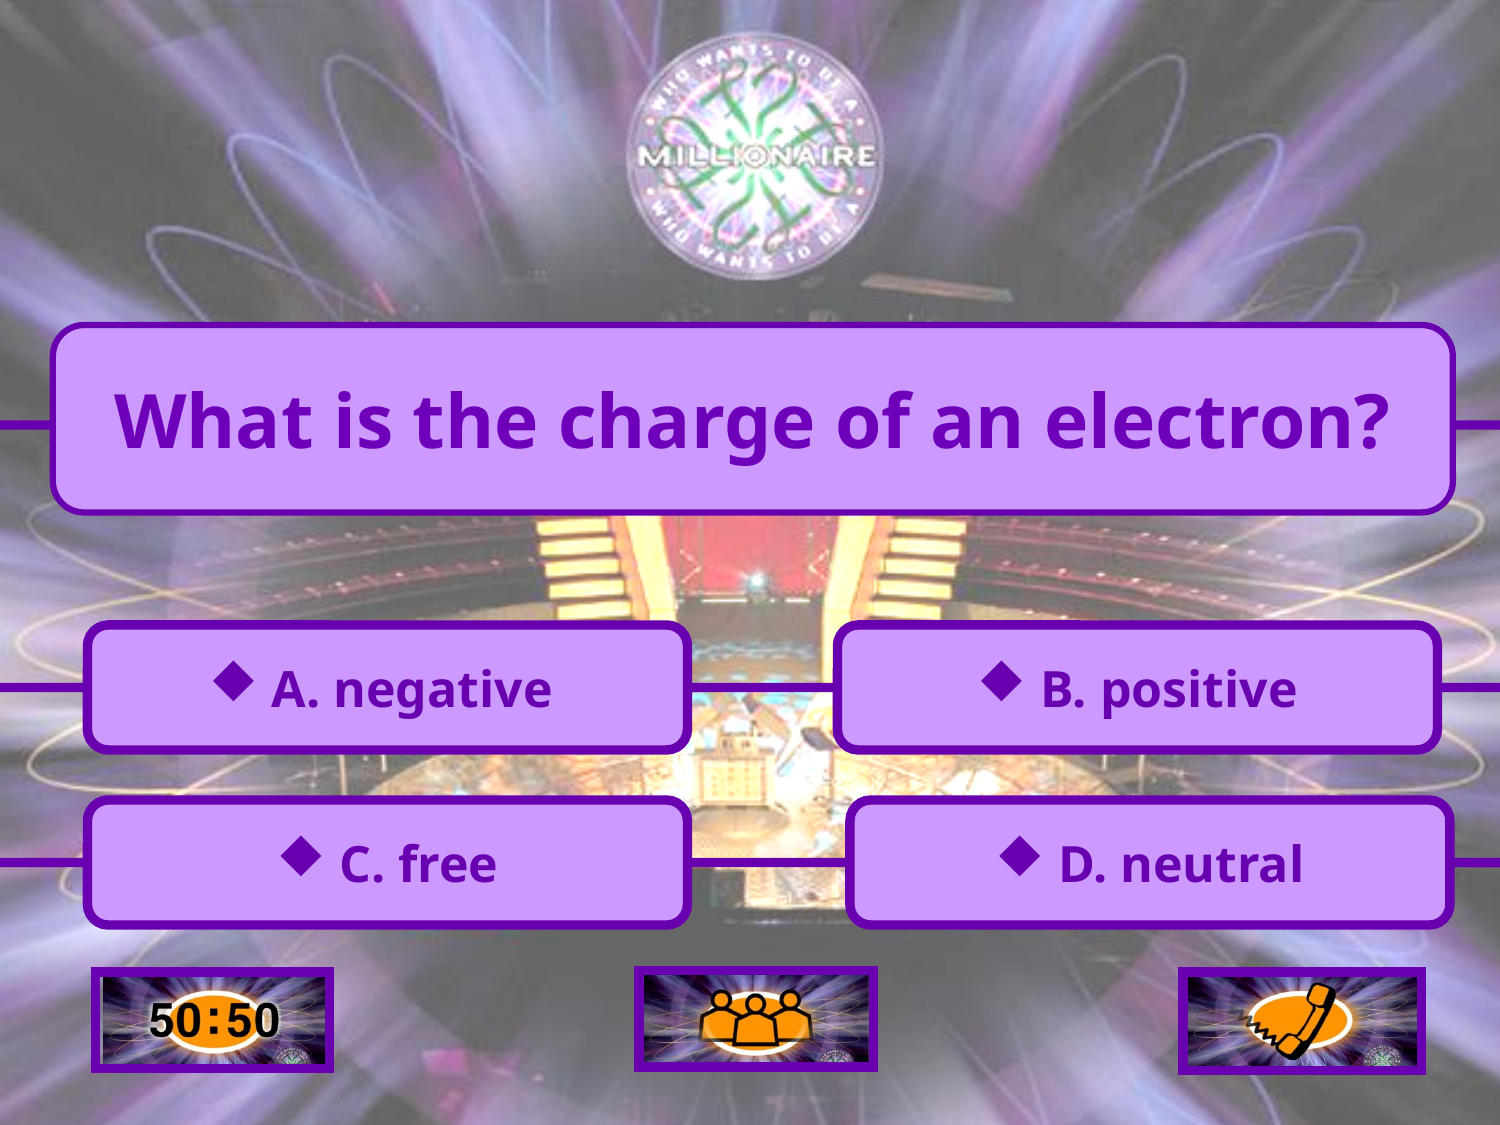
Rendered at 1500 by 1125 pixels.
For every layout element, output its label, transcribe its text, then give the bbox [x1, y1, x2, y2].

picture [99, 976, 326, 1065]
picture [1187, 976, 1418, 1066]
text_box D. neutral [849, 799, 1450, 926]
text_box C. free [87, 799, 688, 926]
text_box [0, 324, 1500, 513]
text_box B. positive [837, 624, 1438, 751]
picture [643, 974, 869, 1063]
text_box A. negative [87, 624, 688, 751]
